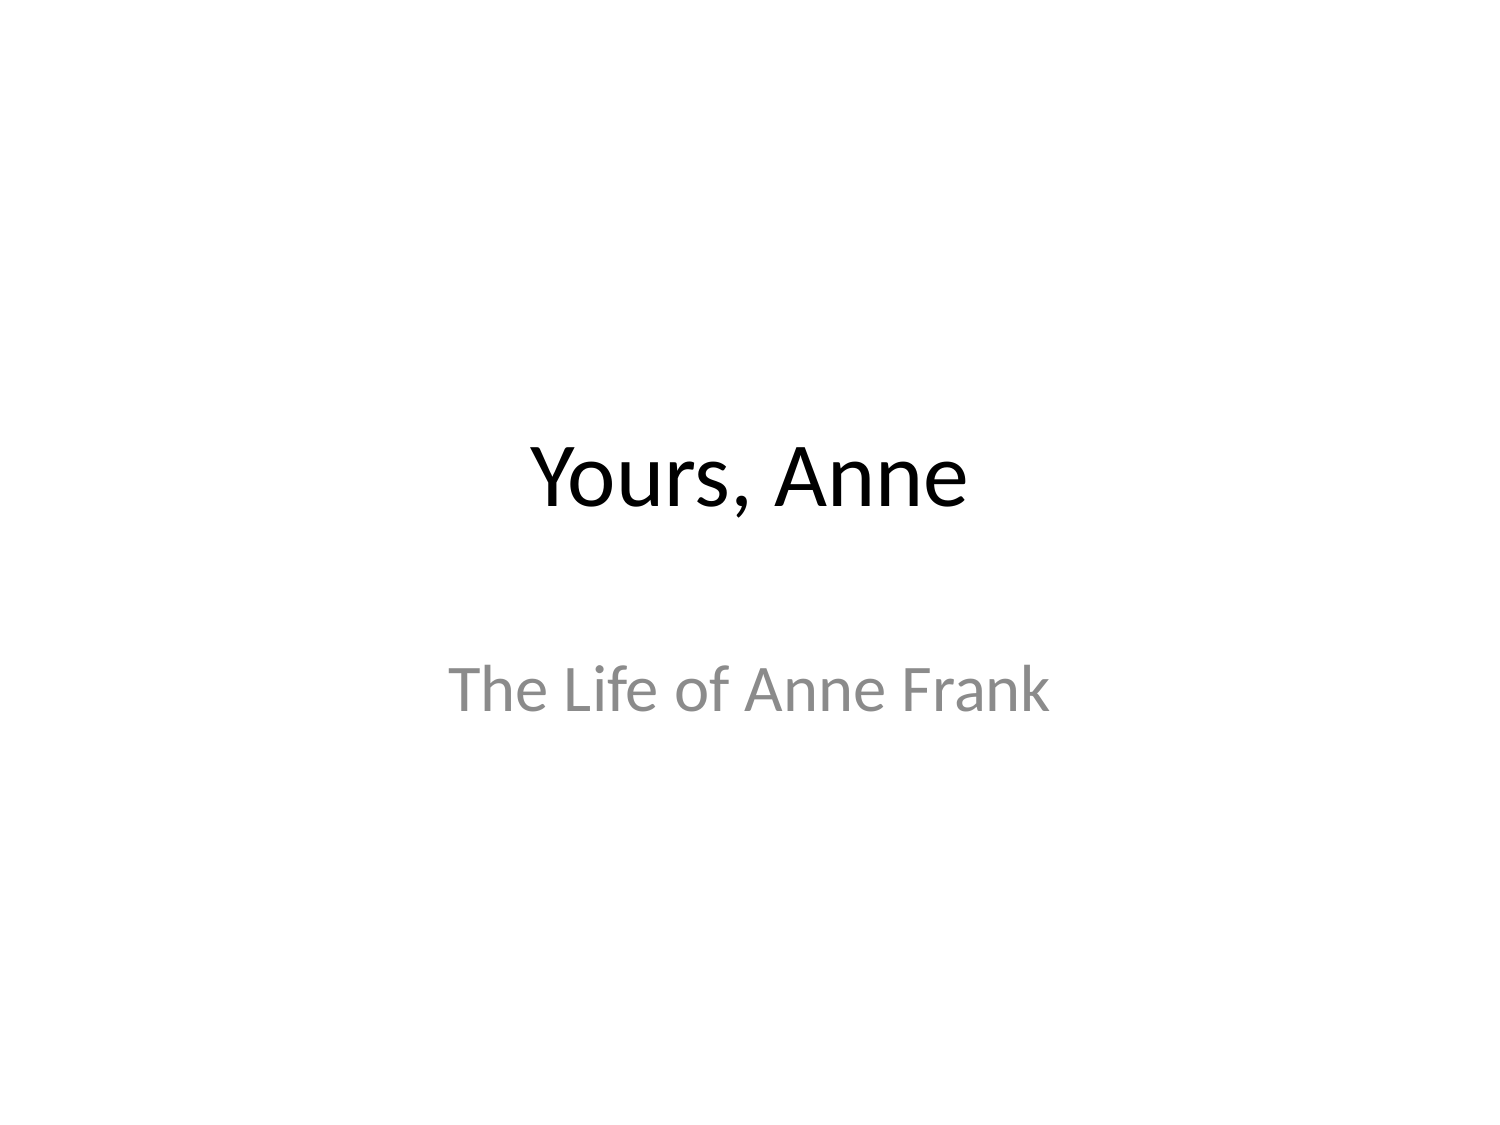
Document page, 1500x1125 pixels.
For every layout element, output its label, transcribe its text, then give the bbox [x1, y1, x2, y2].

title Yours, Anne [112, 349, 1388, 591]
subtitle The Life of Anne Frank [225, 637, 1275, 925]
